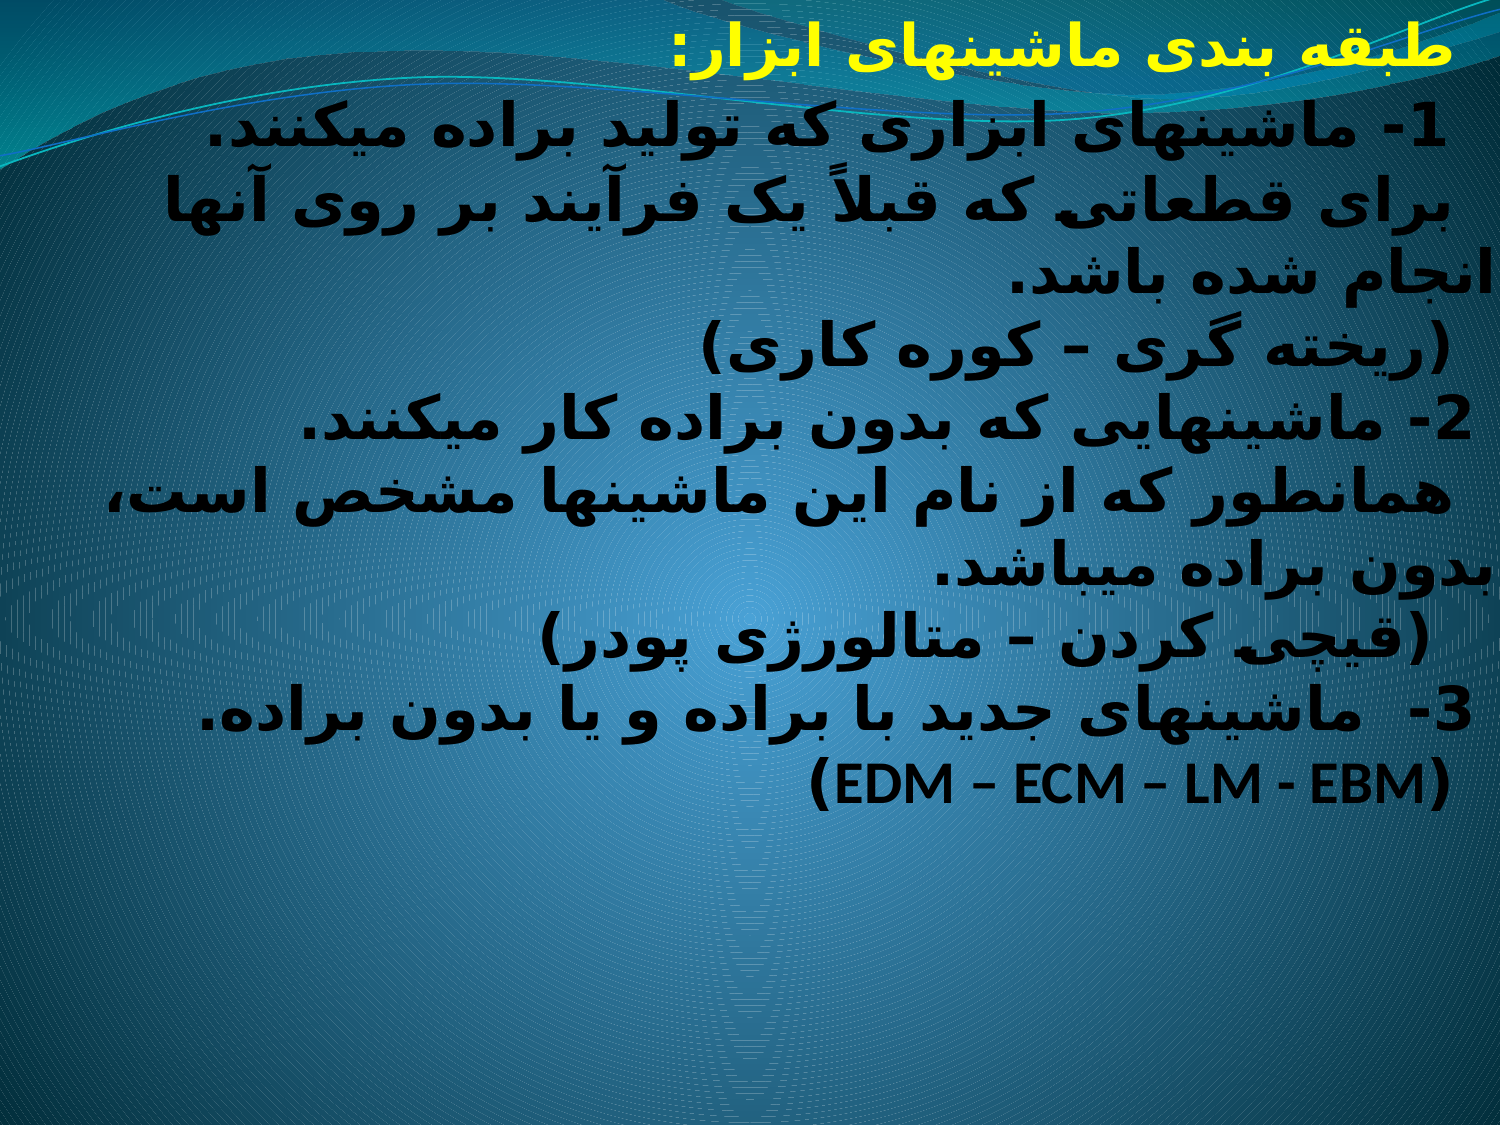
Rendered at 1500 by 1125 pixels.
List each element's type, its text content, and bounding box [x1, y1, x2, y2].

title طبقه بندی ماشینهای ابزار: 1- ماشینهای ابزاری که تولید براده میکنند. برای قطعاتی که قبلاً یک فرآیند بر روی آنها انجام شده باشد. (ریخته گری – کوره کاری) 2- ماشینهایی که بدون براده کار میکنند. همانطور که از نام این ماشینها مشخص است، بدون براده میباشد. (قیچی کردن – متالورژی پودر) 3- ماشینهای جدید با براده و یا بدون براده. (EDM – ECM – LM - EBM) [0, 0, 1500, 1125]
